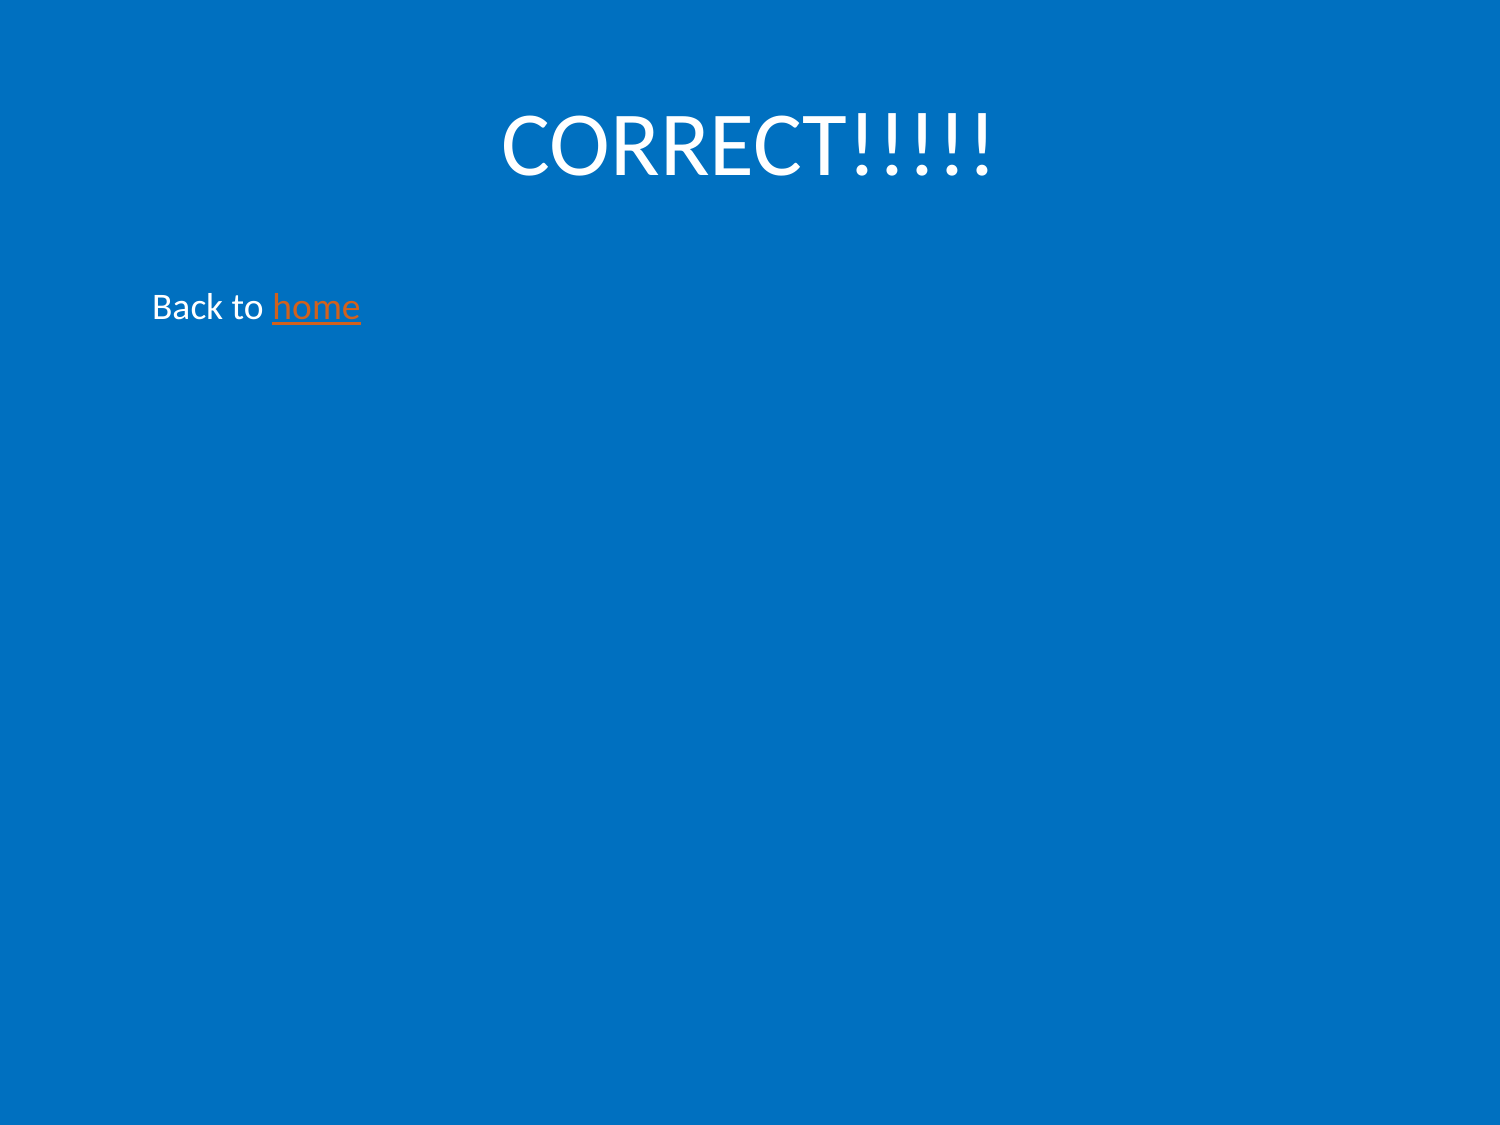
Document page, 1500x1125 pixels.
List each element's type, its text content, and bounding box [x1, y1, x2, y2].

text_box Back to home [137, 274, 663, 335]
title CORRECT!!!!! [75, 45, 1425, 233]
